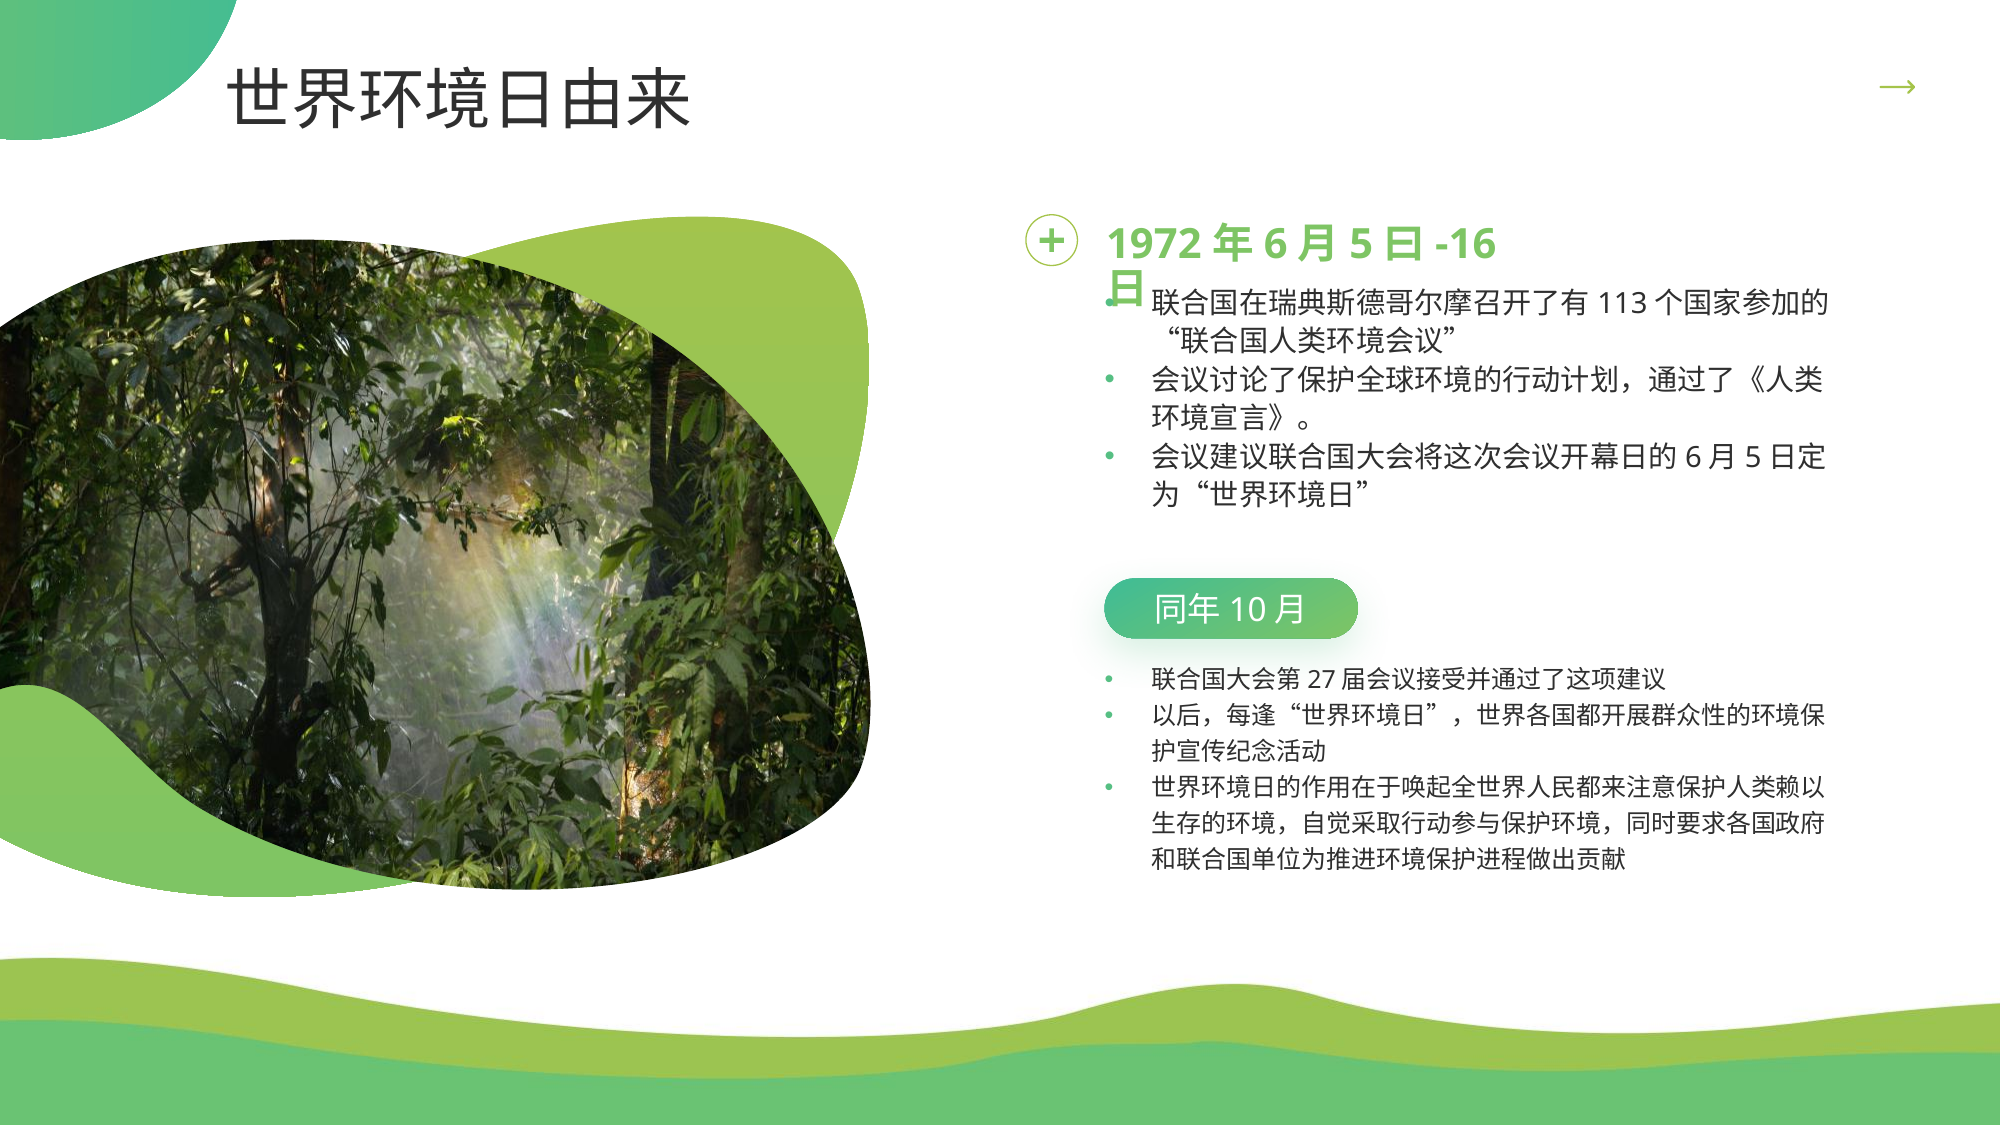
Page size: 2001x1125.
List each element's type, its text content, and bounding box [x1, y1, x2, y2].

text_box [163, 890, 363, 897]
text_box 同年10月 [1103, 577, 1359, 640]
text_box 联合国在瑞典斯德哥尔摩召开了有113个国家参加的“联合国人类环境会议” 会议讨论了保护全球环境的行动计划，通过了《人类环境宣言》。 会议建议联合国大会将这次会议开幕日的6月5日定为“世界环境日” [1104, 280, 1843, 533]
text_box [0, 0, 238, 141]
text_box 1972年6月5曰-16日 [1091, 215, 1523, 321]
text_box [1879, 80, 1915, 94]
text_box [1025, 214, 1078, 266]
text_box 联合国大会第27届会议接受并通过了这项建议 以后，每逢“世界环境日”，世界各国都开展群众性的环境保护宣传纪念活动 世界环境日的作用在于唤起全世界人民都来注意保护人类赖以生存的环境，自觉采取行动参与保护环境，同时要求各国政府和联合国单位为推进环境保护进程做出贡献 [1104, 657, 1843, 910]
picture [0, 0, 2000, 1125]
text_box [530, 216, 813, 239]
text_box 世界环境日由来 [210, 49, 708, 145]
